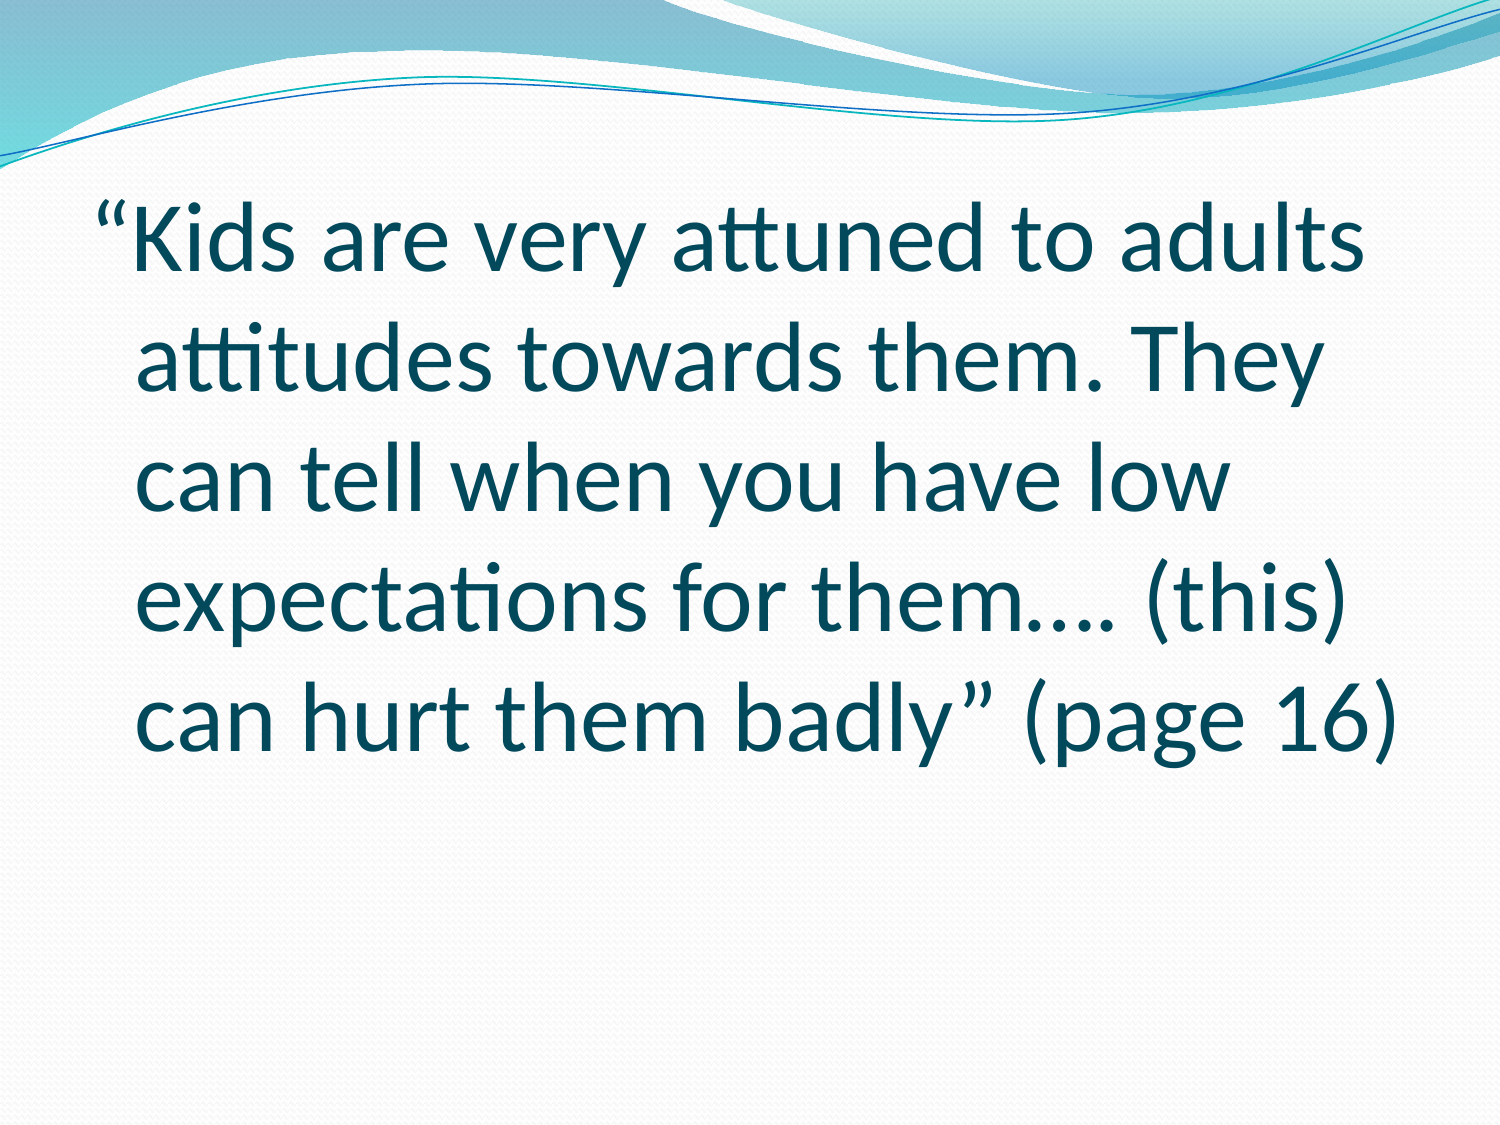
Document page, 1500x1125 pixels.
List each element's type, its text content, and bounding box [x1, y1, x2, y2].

list “Kids are very attuned to adults attitudes towards them. They can tell when you have low expectations for them…. (this) can hurt them badly” (page 16) [75, 164, 1442, 1038]
